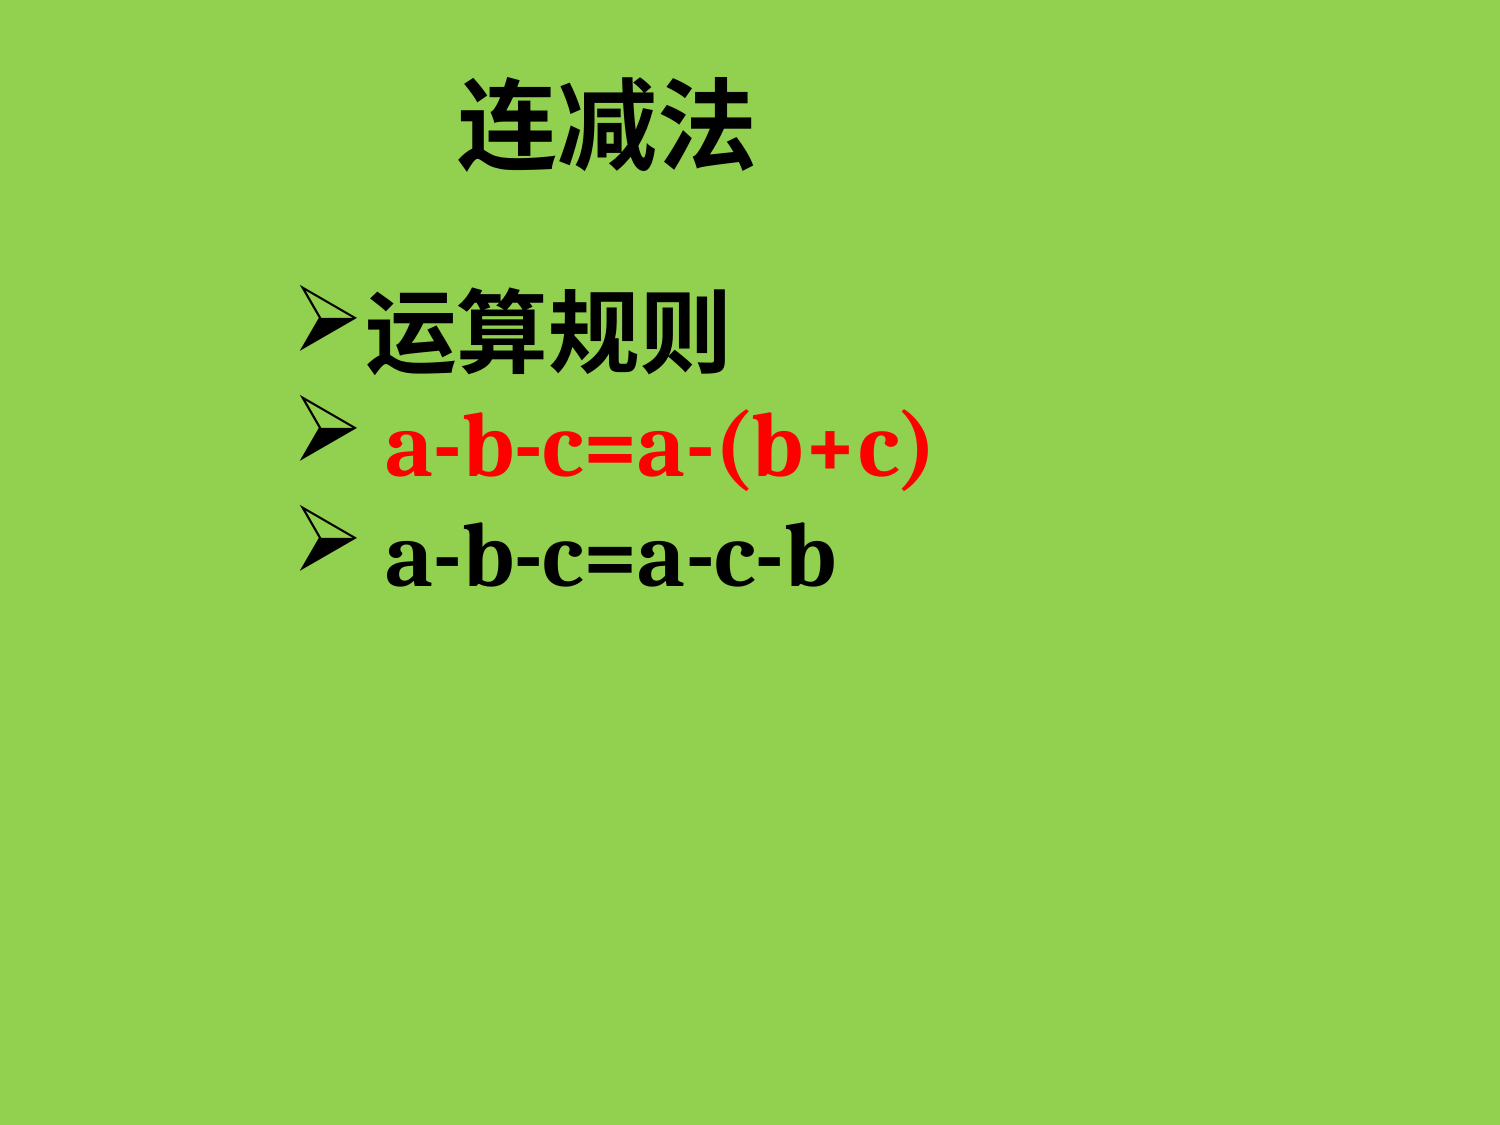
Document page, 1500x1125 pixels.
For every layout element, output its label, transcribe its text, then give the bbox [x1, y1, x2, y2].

text_box 运算规则 a-b-c=a-(b+c) a-b-c=a-c-b [277, 267, 1081, 612]
text_box 连减法 [442, 54, 904, 190]
